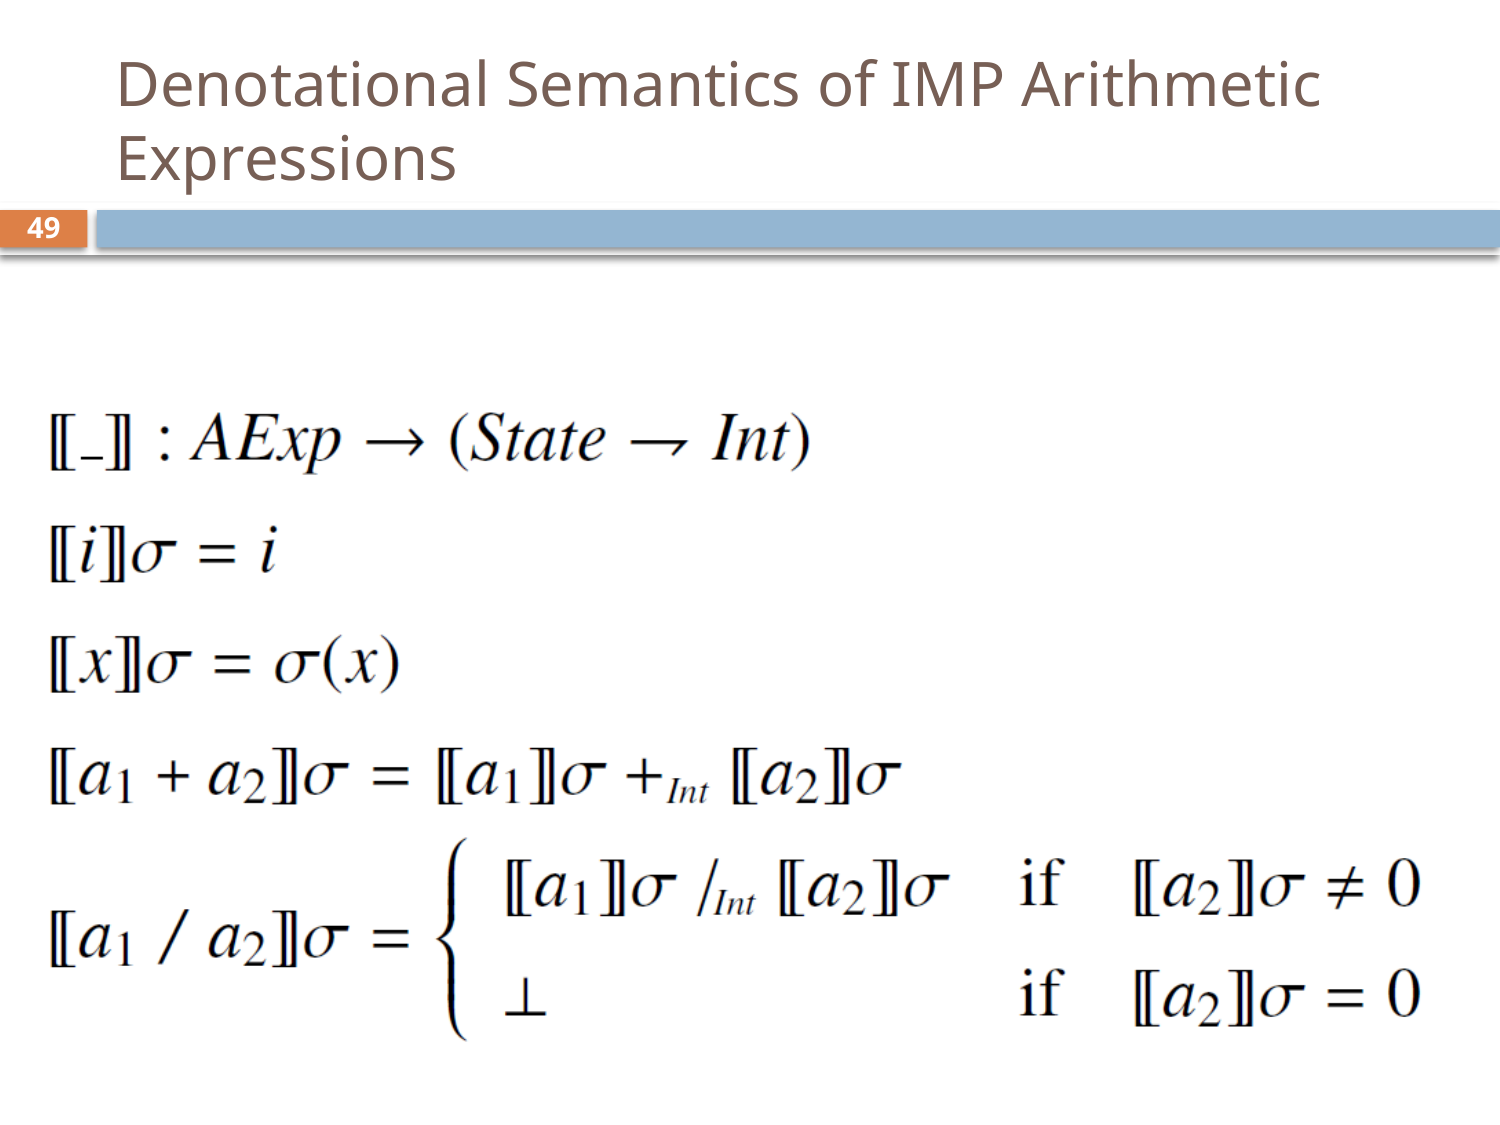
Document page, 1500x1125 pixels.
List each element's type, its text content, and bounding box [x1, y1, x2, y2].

picture [37, 399, 1438, 1046]
slide_number 49 [0, 208, 88, 249]
title Denotational Semantics of IMP Arithmetic Expressions [100, 37, 1438, 200]
